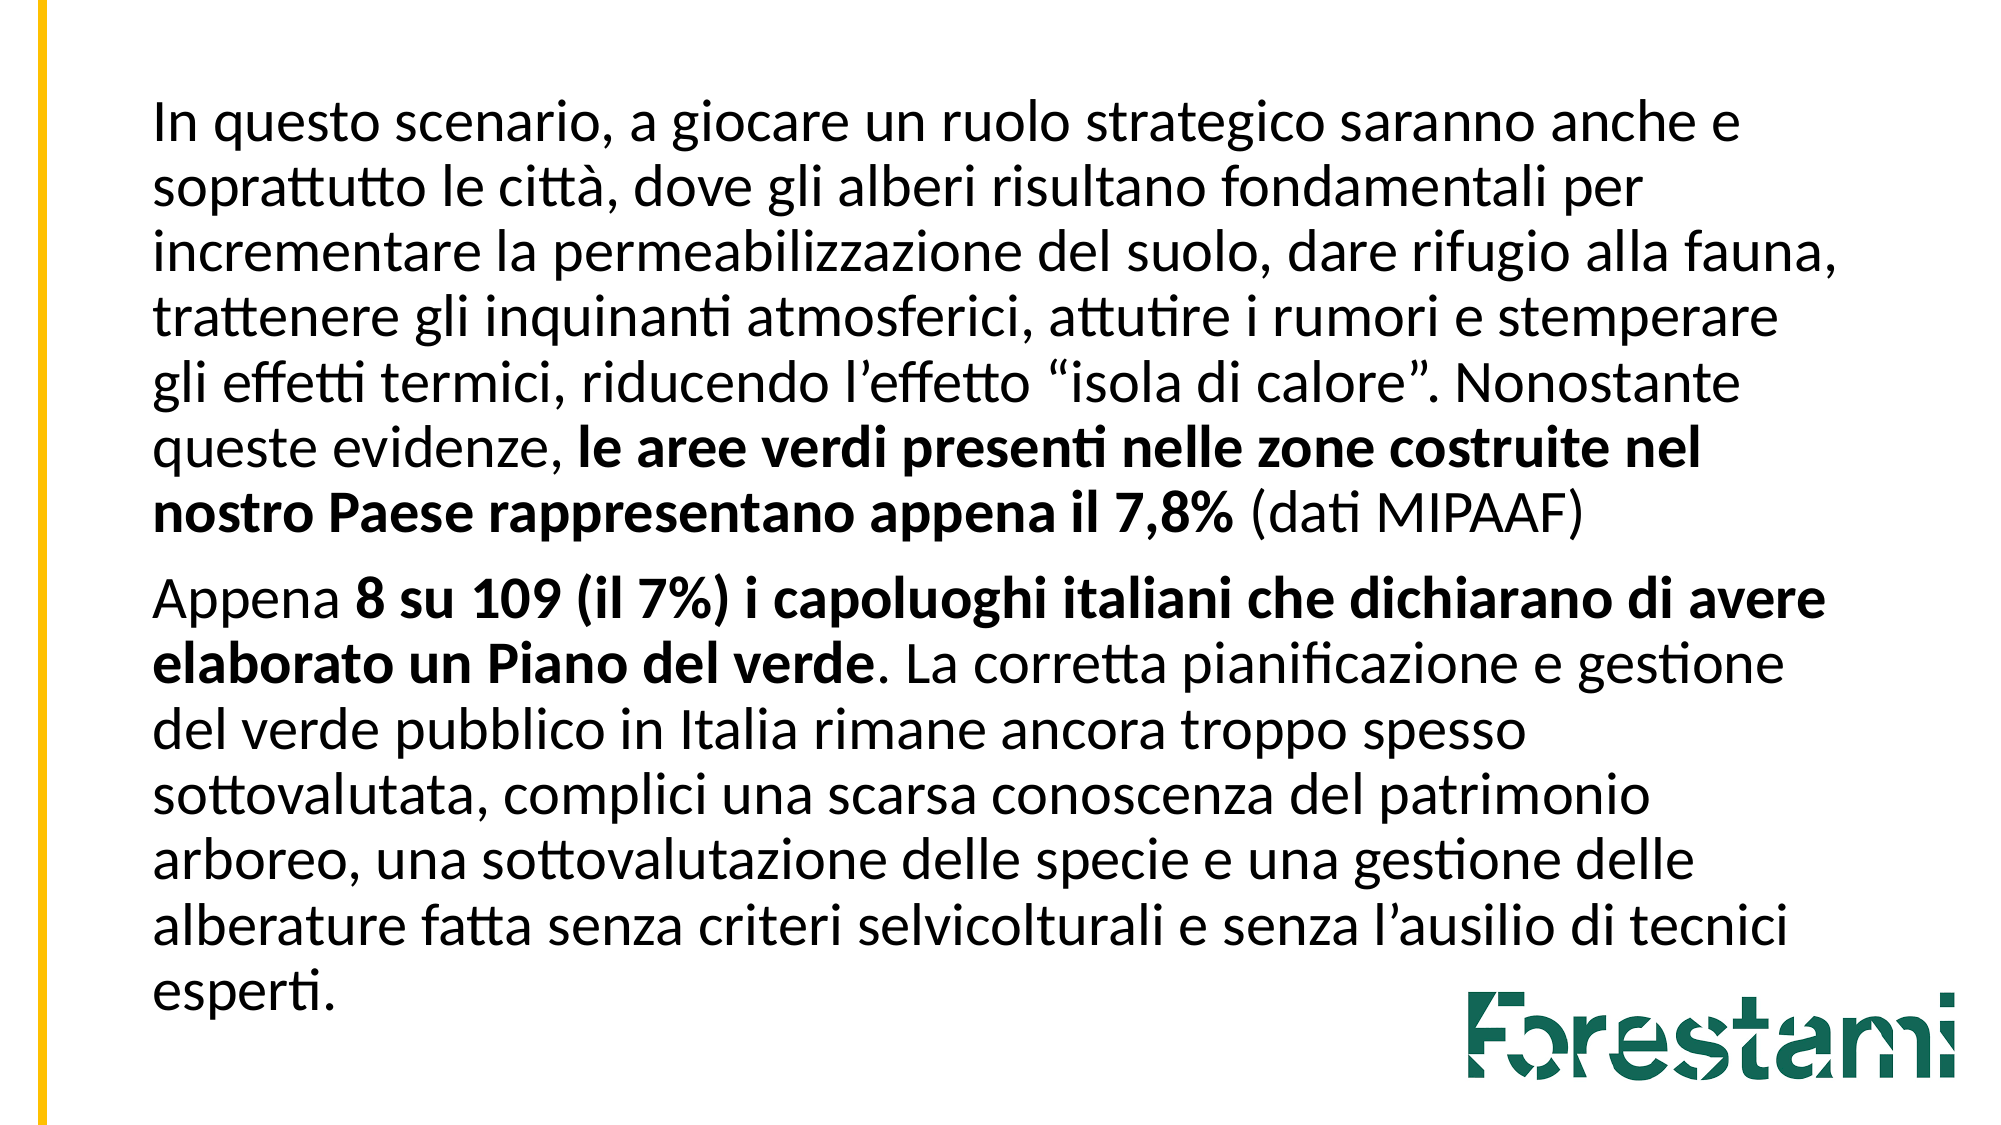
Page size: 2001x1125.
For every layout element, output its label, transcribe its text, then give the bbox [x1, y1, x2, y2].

picture [1460, 986, 1958, 1083]
list In questo scenario, a giocare un ruolo strategico saranno anche e soprattutto le città, dove gli alberi risultano fondamentali per incrementare la permeabilizzazione del suolo, dare rifugio alla fauna, trattenere gli inquinanti atmosferici, attutire i rumori e stemperare gli effetti termici, riducendo l’effetto “isola di calore”. Nonostante queste evidenze, le aree verdi presenti nelle zone costruite nel nostro Paese rappresentano appena il 7,8% (dati MIPAAF) Appena 8 su 109 (il 7%) i capoluoghi italiani che dichiarano di avere elaborato un Piano del verde. La corretta pianificazione e gestione del verde pubblico in Italia rimane ancora troppo spesso sottovalutata, complici una scarsa conoscenza del patrimonio arboreo, una sottovalutazione delle specie e una gestione delle alberature fatta senza criteri selvicolturali e senza l’ausilio di tecnici esperti. [137, 81, 1863, 1053]
